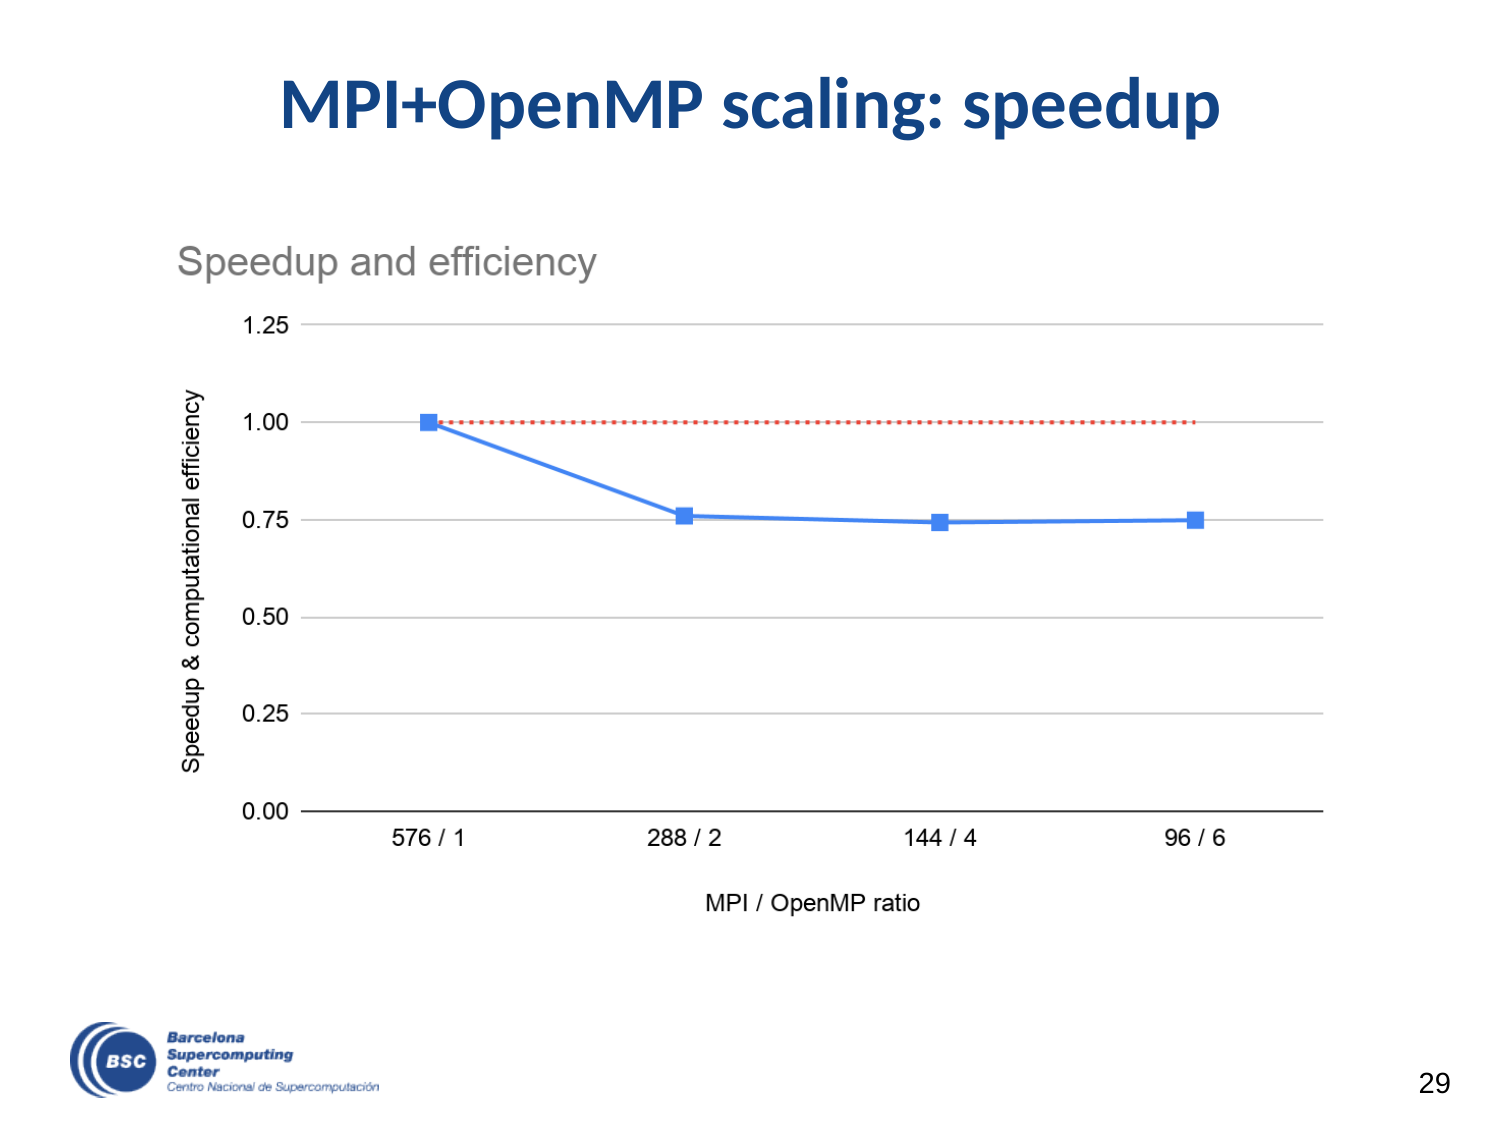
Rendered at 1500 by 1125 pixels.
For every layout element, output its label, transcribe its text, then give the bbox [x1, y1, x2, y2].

picture [138, 199, 1362, 956]
slide_number ‹#› [1403, 1038, 1494, 1125]
title MPI+OpenMP scaling: speedup [76, 35, 1427, 174]
picture [70, 1022, 379, 1098]
